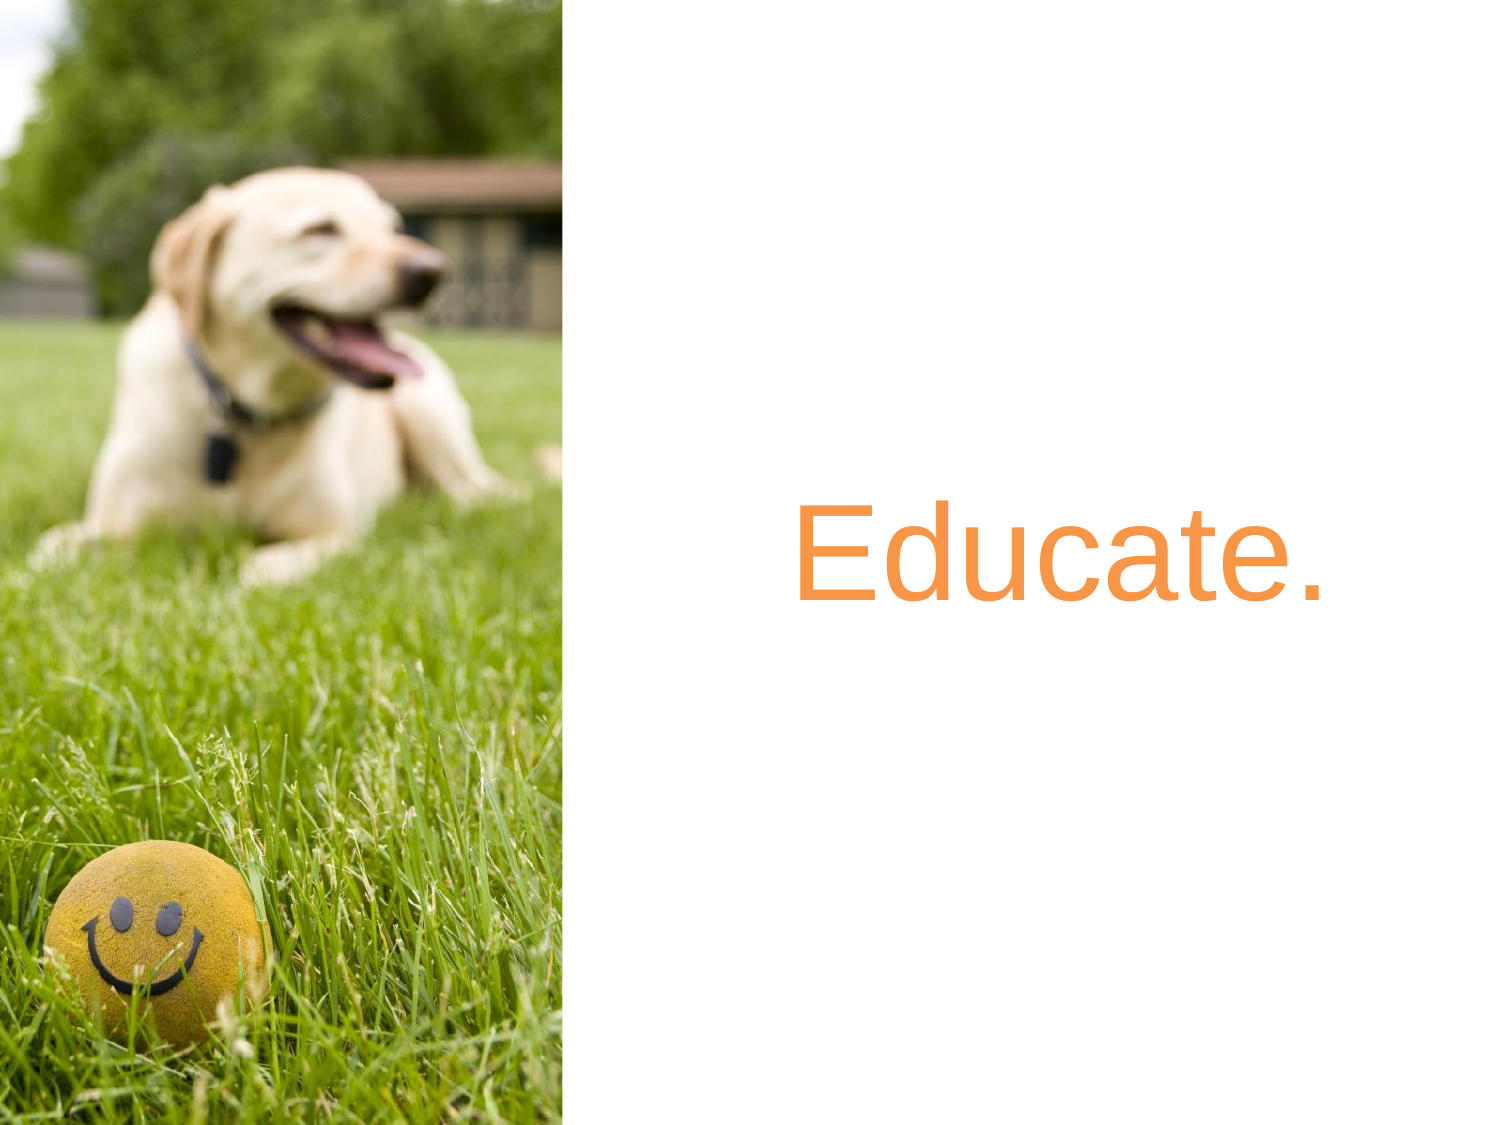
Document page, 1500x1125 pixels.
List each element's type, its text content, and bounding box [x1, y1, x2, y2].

text_box Educate. [774, 455, 1438, 636]
picture [0, 0, 563, 1125]
